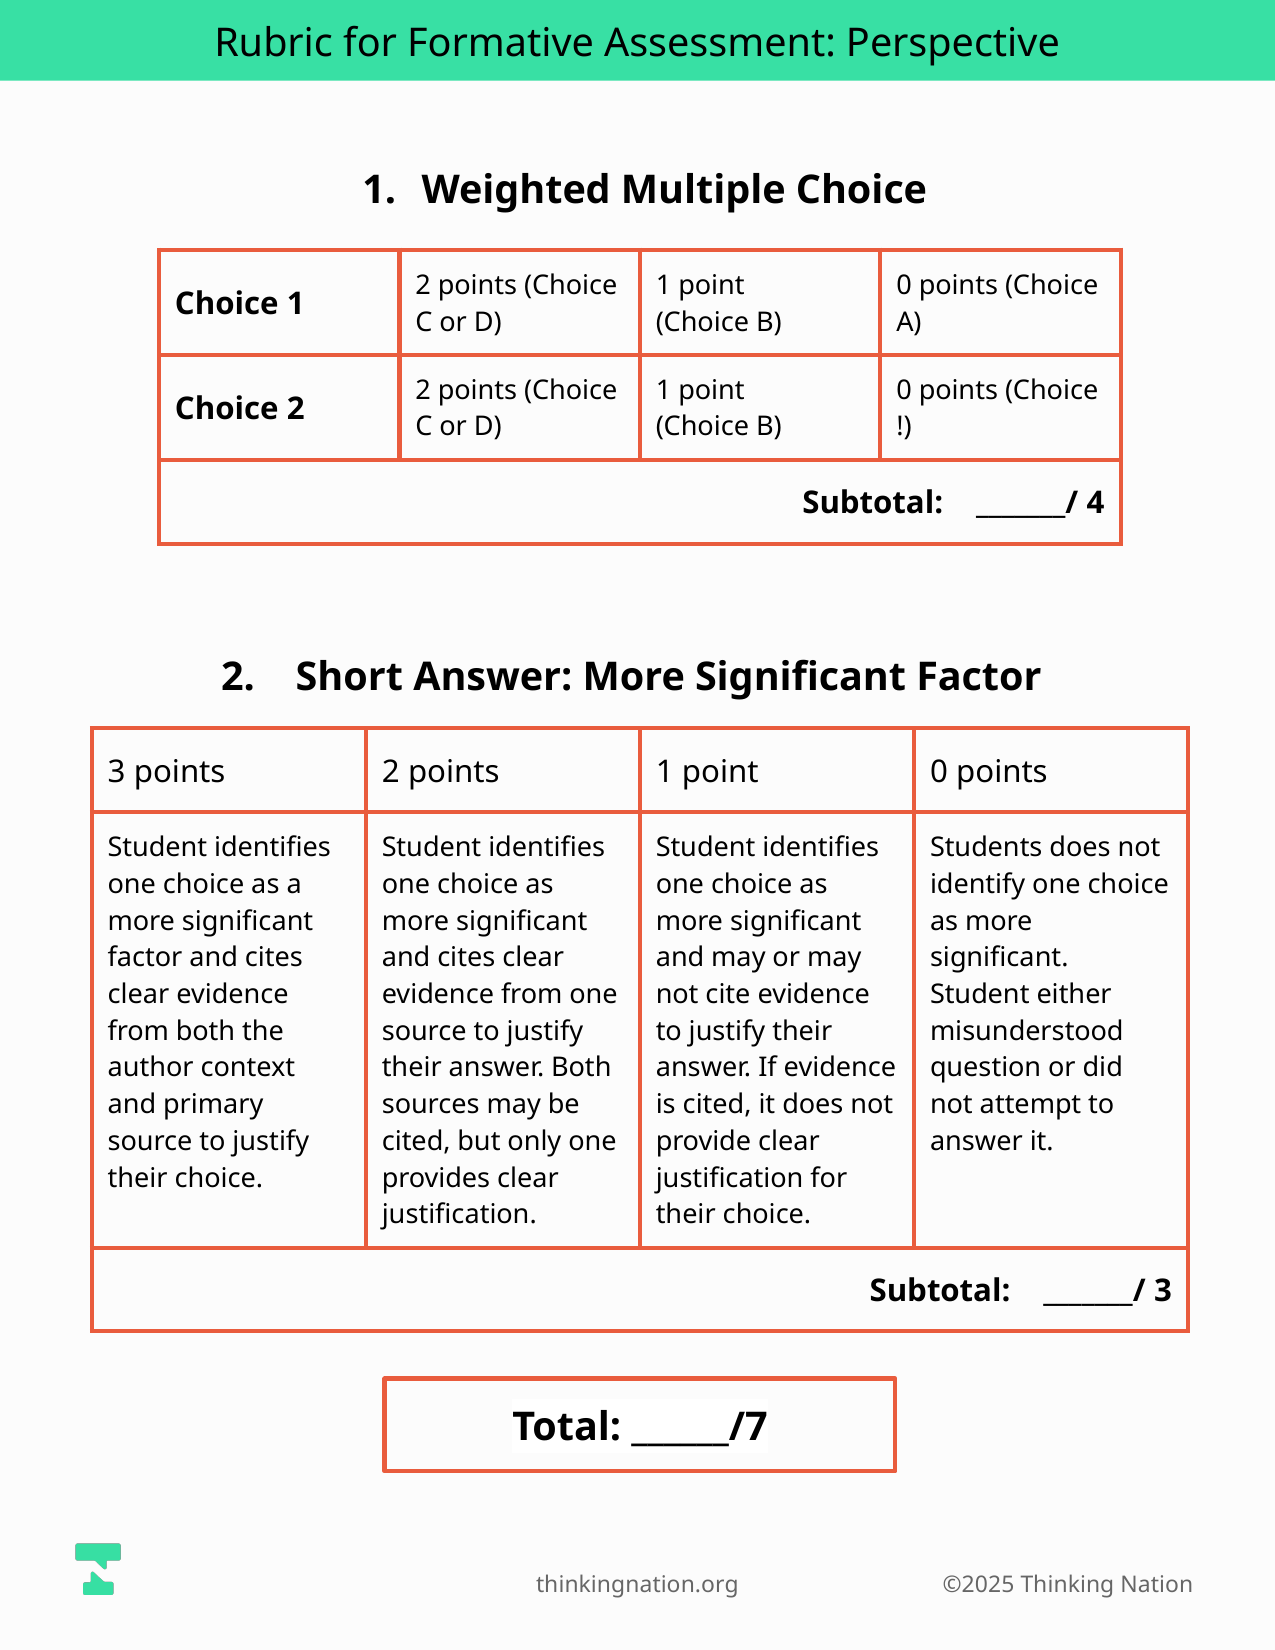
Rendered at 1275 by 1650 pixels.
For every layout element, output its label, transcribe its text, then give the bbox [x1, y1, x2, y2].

text_box Weighted Multiple Choice [277, 147, 1003, 218]
text_box ©2025 Thinking Nation [907, 1553, 1210, 1605]
table_cell Subtotal: _______/ 3 [94, 1250, 1186, 1329]
table_cell 2 points (Choice C or D) [402, 357, 638, 458]
table_cell Students does not identify one choice as more significant. Student either misunderstood question or did not attempt to answer it. [916, 814, 1186, 1246]
table_header 2 points [368, 730, 638, 810]
table_header 0 points (Choice A) [882, 252, 1119, 353]
table_cell 0 points (Choice !) [882, 357, 1119, 458]
table_cell 1 point (Choice B) [642, 357, 878, 458]
table_header 1 point (Choice B) [642, 252, 878, 353]
picture [62, 1533, 134, 1605]
table_header 1 point [642, 730, 912, 810]
table_cell Choice 2 [161, 357, 397, 458]
table_cell Student identifies one choice as a more significant factor and cites clear evidence from both the author context and primary source to justify their choice. [94, 814, 364, 1246]
text_box Total: ______/7 [384, 1378, 896, 1472]
text_box Rubric for Formative Assessment: Perspective [0, 0, 1275, 81]
table_header 0 points [916, 730, 1186, 810]
table_cell Subtotal: _______/ 4 [161, 462, 1119, 542]
text_box thinkingnation.org [486, 1553, 789, 1605]
table_header 3 points [94, 730, 364, 810]
table_cell Student identifies one choice as more significant and cites clear evidence from one source to justify their answer. Both sources may be cited, but only one provides clear justification. [368, 814, 638, 1246]
table_cell Student identifies one choice as more significant and may or may not cite evidence to justify their answer. If evidence is cited, it does not provide clear justification for their choice. [642, 814, 912, 1246]
table_header Choice 1 [161, 252, 397, 353]
table_header 2 points (Choice C or D) [402, 252, 638, 353]
text_box 2. Short Answer: More Significant Factor [205, 634, 1075, 705]
